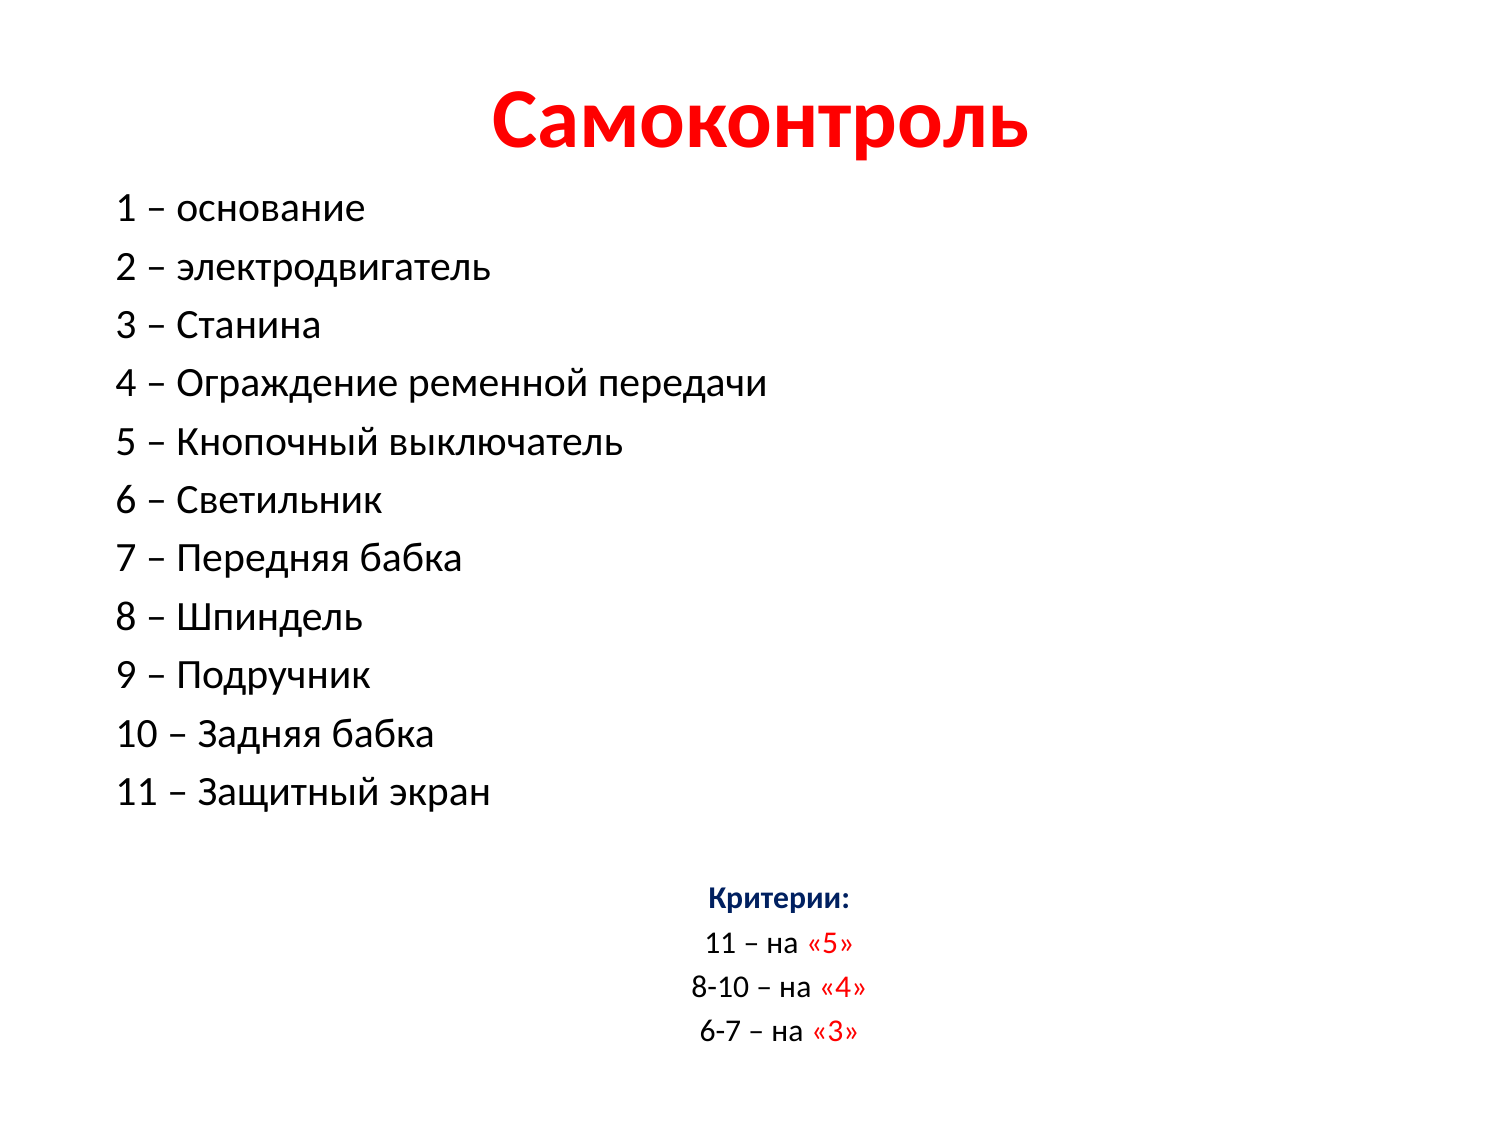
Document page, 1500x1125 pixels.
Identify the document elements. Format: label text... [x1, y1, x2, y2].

title Самоконтроль [123, 54, 1399, 172]
subtitle 1 – основание 2 – электродвигатель 3 – Станина 4 – Ограждение ременной передачи 5 – Кнопочный выключатель 6 – Светильник 7 – Передняя бабка 8 – Шпиндель 9 – Подручник 10 – Задняя бабка 11 – Защитный экран [100, 172, 1412, 823]
text_box Критерии: 11 – на «5» 8-10 – на «4» 6-7 – на «3» [123, 869, 1435, 1059]
